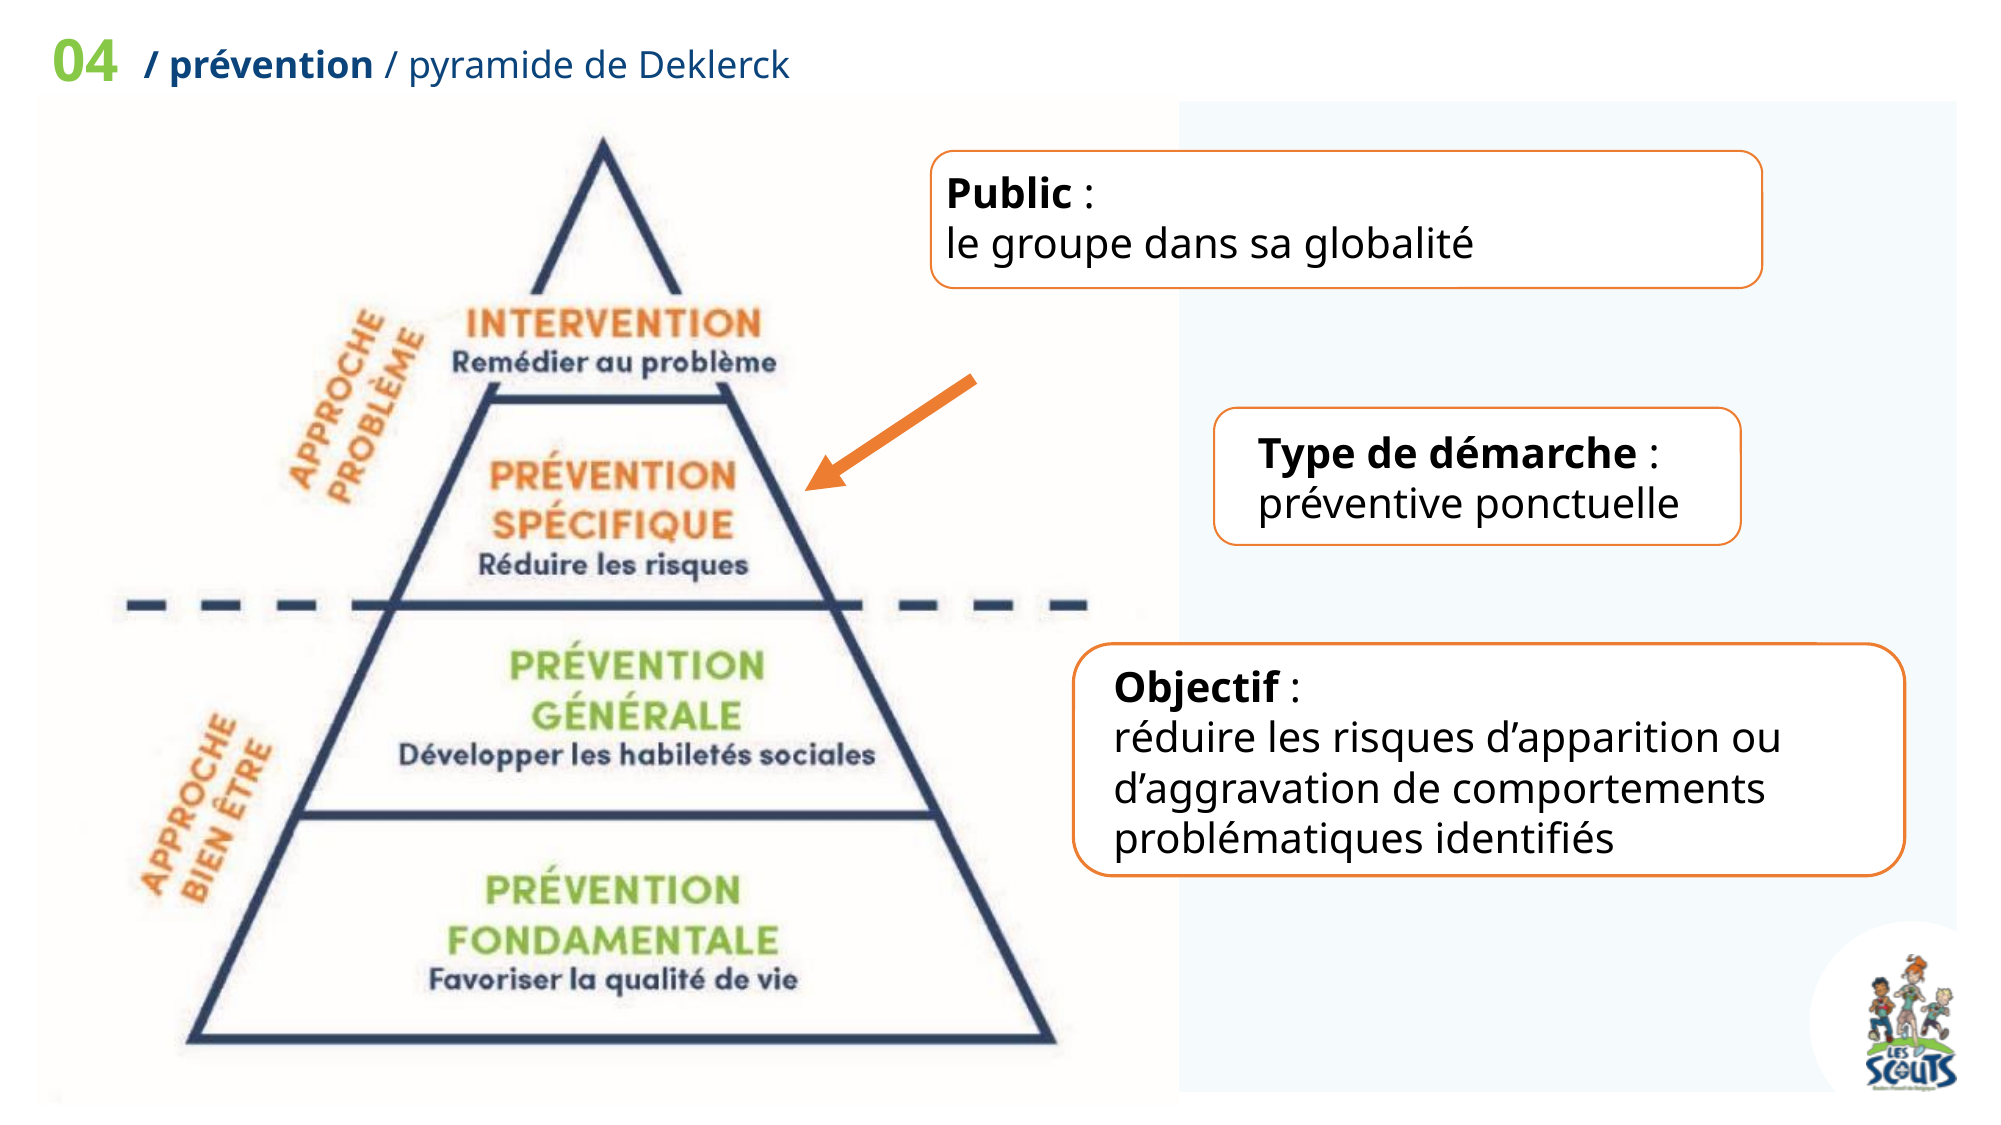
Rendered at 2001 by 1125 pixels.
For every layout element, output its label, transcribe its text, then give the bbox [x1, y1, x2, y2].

text_box / prévention / pyramide de Deklerck [151, 33, 1310, 94]
text_box [1213, 406, 1742, 546]
text_box [1179, 642, 1906, 877]
text_box Objectif : réduire les risques d’apparition ou d’aggravation de comportements problématiques identifiés [1179, 653, 1880, 869]
text_box [1179, 275, 1762, 290]
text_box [804, 378, 974, 491]
text_box 04 [37, 15, 151, 94]
text_box Type de démarche : préventive ponctuelle [1242, 419, 1712, 535]
text_box [1179, 149, 1759, 159]
text_box Public : le groupe dans sa globalité [1179, 159, 1763, 275]
picture [1866, 954, 1957, 1092]
picture [37, 94, 1179, 1106]
